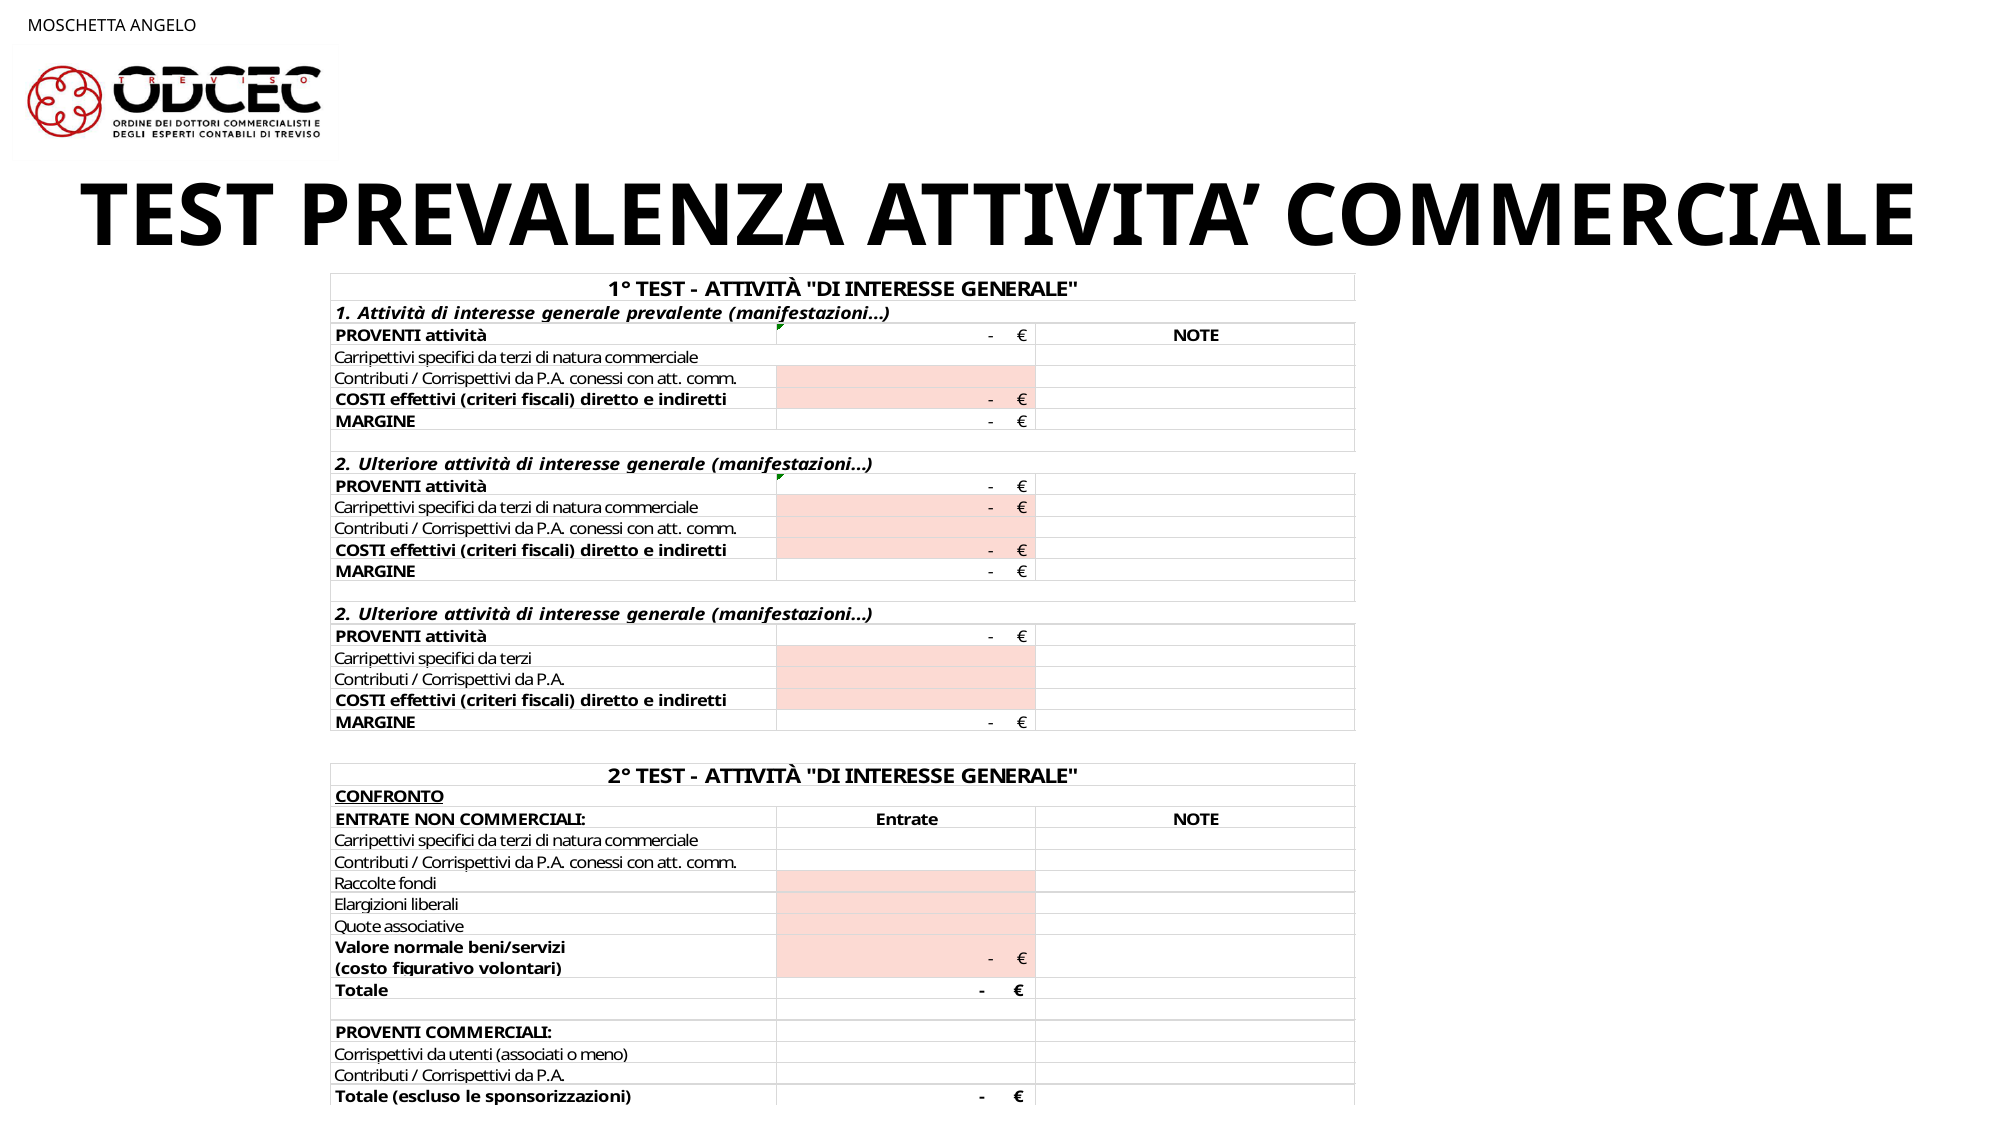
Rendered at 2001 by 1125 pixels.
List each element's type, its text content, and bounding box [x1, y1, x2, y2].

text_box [330, 273, 1670, 1107]
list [12, 44, 339, 161]
title MOSCHETTA ANGELO [12, 3, 339, 44]
text_box Test prevalenza attivita’ commerciale [56, 160, 1944, 274]
